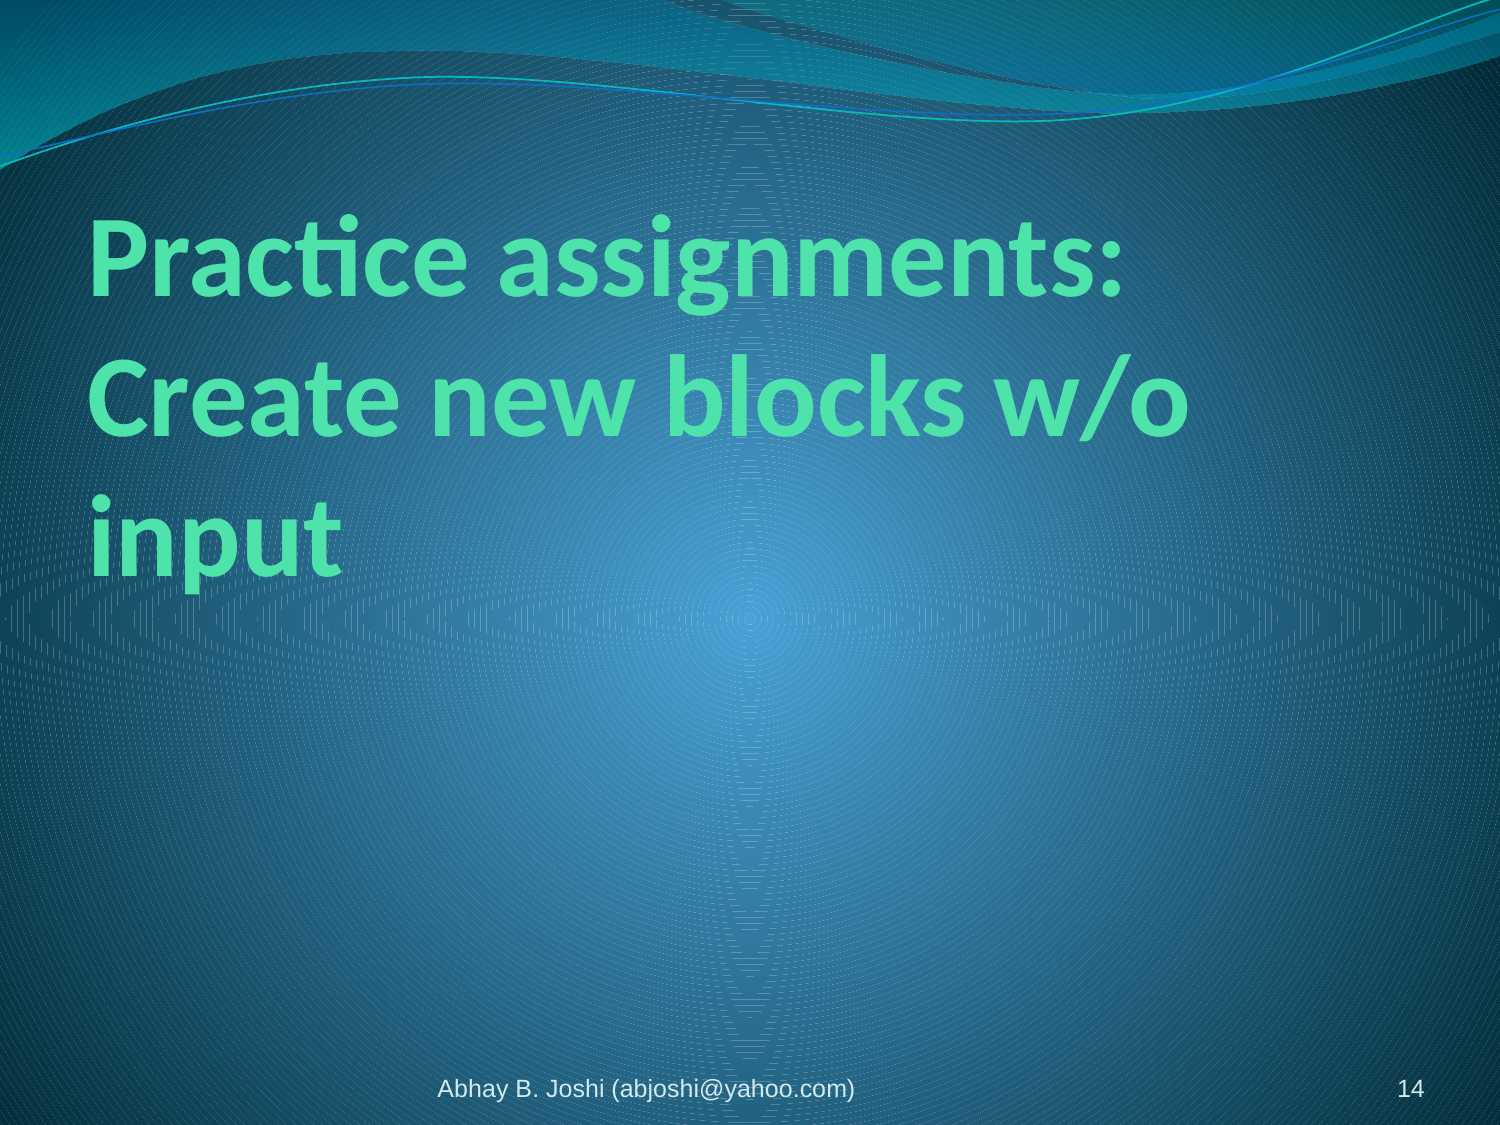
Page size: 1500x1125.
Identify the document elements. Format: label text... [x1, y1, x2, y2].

footer Abhay B. Joshi (abjoshi@yahoo.com) [437, 1042, 988, 1103]
title Practice assignments: Create new blocks w/o input [86, 376, 1362, 600]
slide_number 14 [1299, 1042, 1425, 1103]
